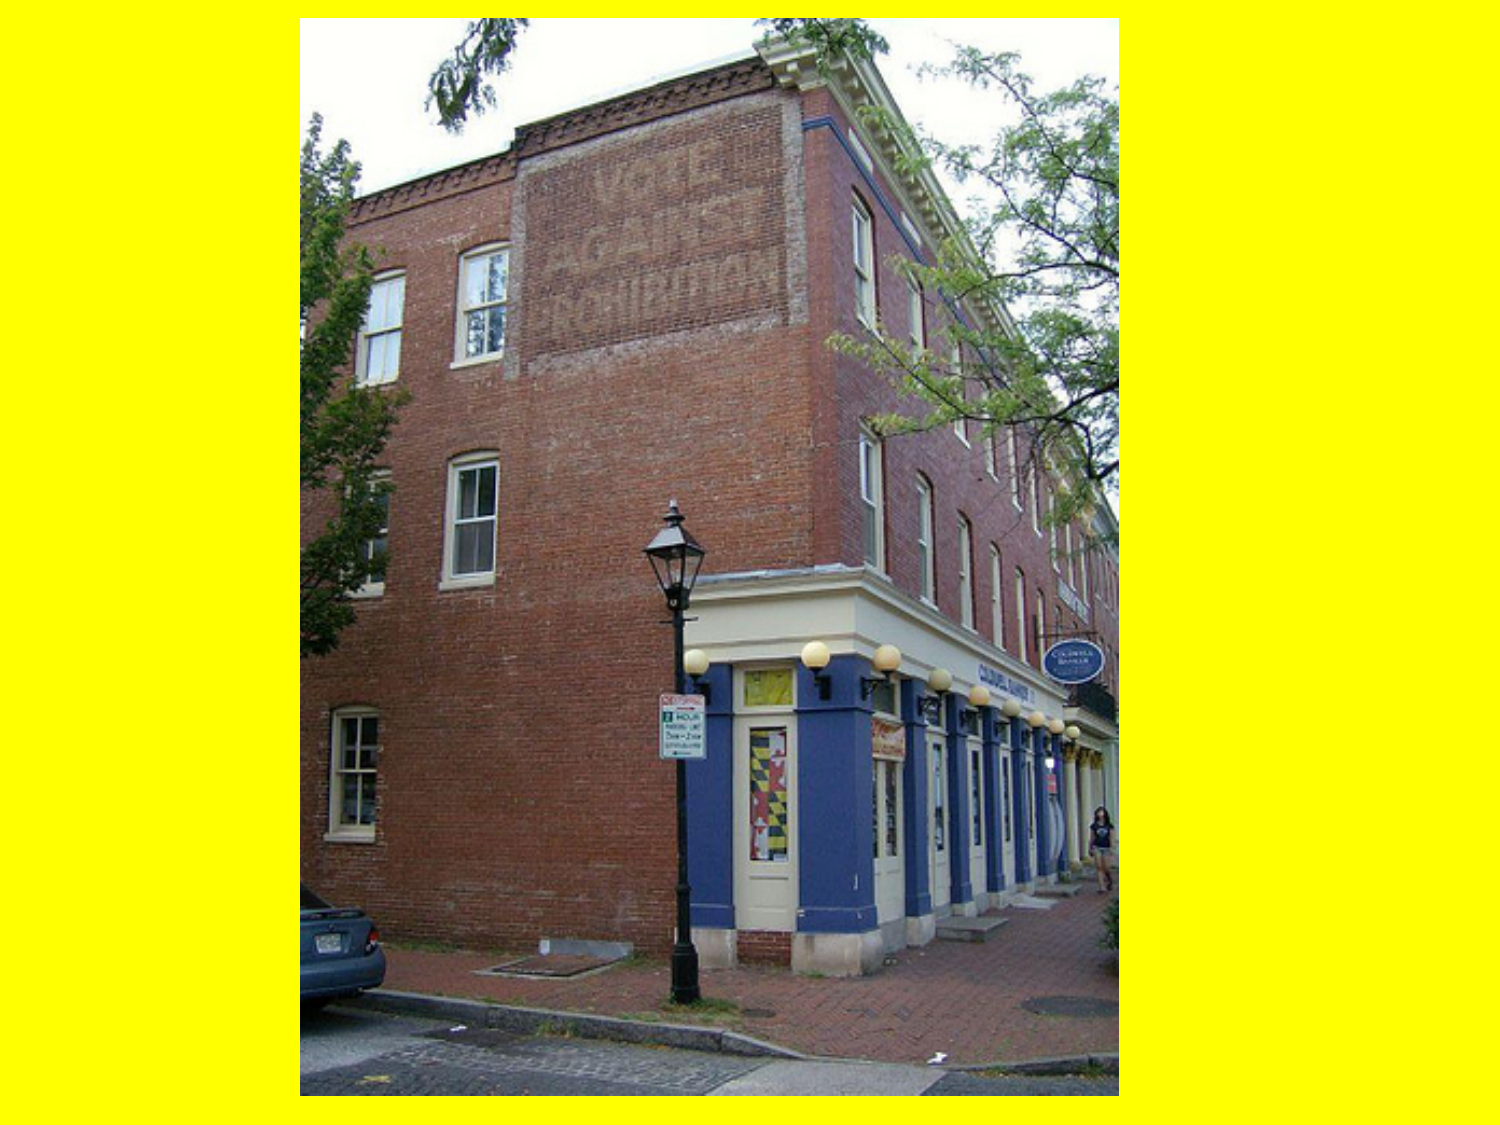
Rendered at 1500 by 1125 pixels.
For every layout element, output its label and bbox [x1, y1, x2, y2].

picture [299, 18, 1119, 1096]
